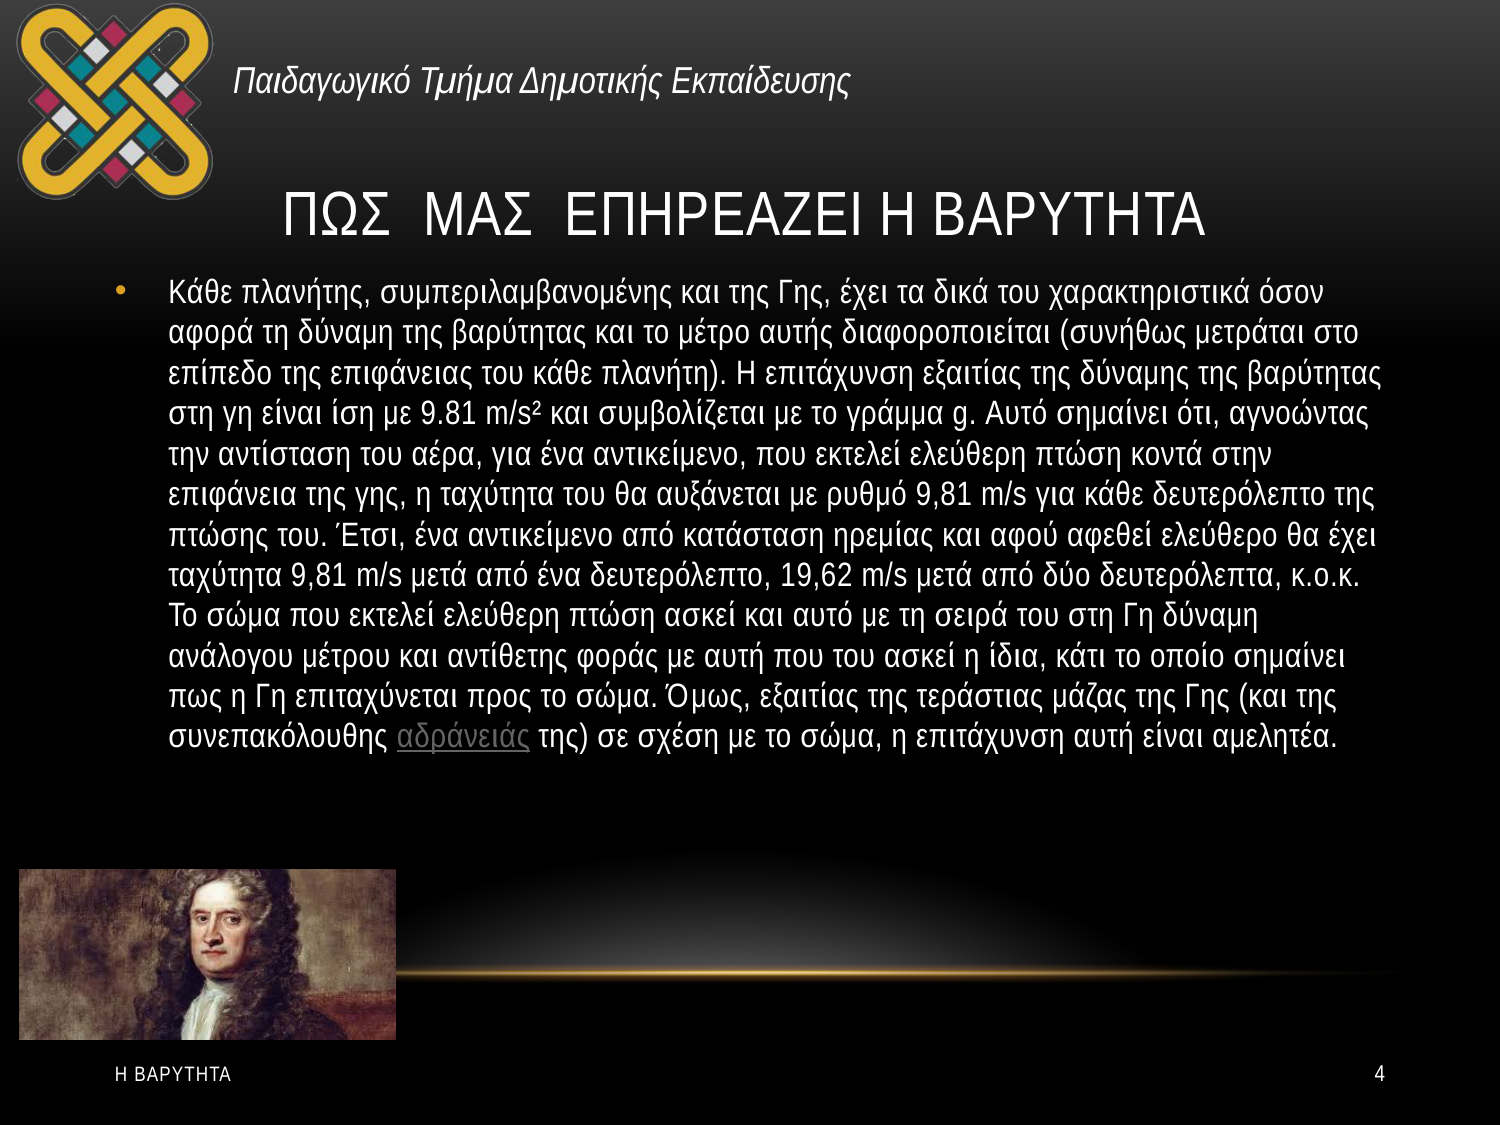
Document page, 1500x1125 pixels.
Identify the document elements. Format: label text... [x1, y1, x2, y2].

footer Η ΒΑΡΥΤΗΤΑ [99, 1042, 575, 1103]
slide_number 4 [1237, 1042, 1400, 1103]
picture [0, 0, 1500, 1125]
list Κάθε πλανήτης, συμπεριλαμβανομένης και της Γης, έχει τα δικά του χαρακτηριστικά όσον αφορά τη δύναμη της βαρύτητας και το μέτρο αυτής διαφοροποιείται (συνήθως μετράται στο επίπεδο της επιφάνειας του κάθε πλανήτη). Η επιτάχυνση εξαιτίας της δύναμης της βαρύτητας στη γη είναι ίση με 9.81 m/s² και συμβολίζεται με το γράμμα g. Αυτό σημαίνει ότι, αγνοώντας την αντίσταση του αέρα, για ένα αντικείμενο, που εκτελεί ελεύθερη πτώση κοντά στην επιφάνεια της γης, η ταχύτητα του θα αυξάνεται με ρυθμό 9,81 m/s για κάθε δευτερόλεπτο της πτώσης του. Έτσι, ένα αντικείμενο από κατάσταση ηρεμίας και αφού αφεθεί ελεύθερο θα έχει ταχύτητα 9,81 m/s μετά από ένα δευτερόλεπτο, 19,62 m/s μετά από δύο δευτερόλεπτα, κ.ο.κ. Το σώμα που εκτελεί ελεύθερη πτώση ασκεί και αυτό με τη σειρά του στη Γη δύναμη ανάλογου μέτρου και αντίθετης φοράς με αυτή που του ασκεί η ίδια, κάτι το οποίο σημαίνει πως η Γη επιταχύνεται προς το σώμα. Όμως, εξαιτίας της τεράστιας μάζας της Γης (και της συνεπακόλουθης αδράνειάς της) σε σχέση με το σώμα, η επιτάχυνση αυτή είναι αμελητέα. [99, 262, 1400, 938]
title ΠωΣ μαΣ επηρεαζει η βαρυτητα [267, 67, 1500, 256]
text_box Παιδαγωγικό Τμήμα Δημοτικής Εκπαίδευσης [238, 48, 867, 109]
